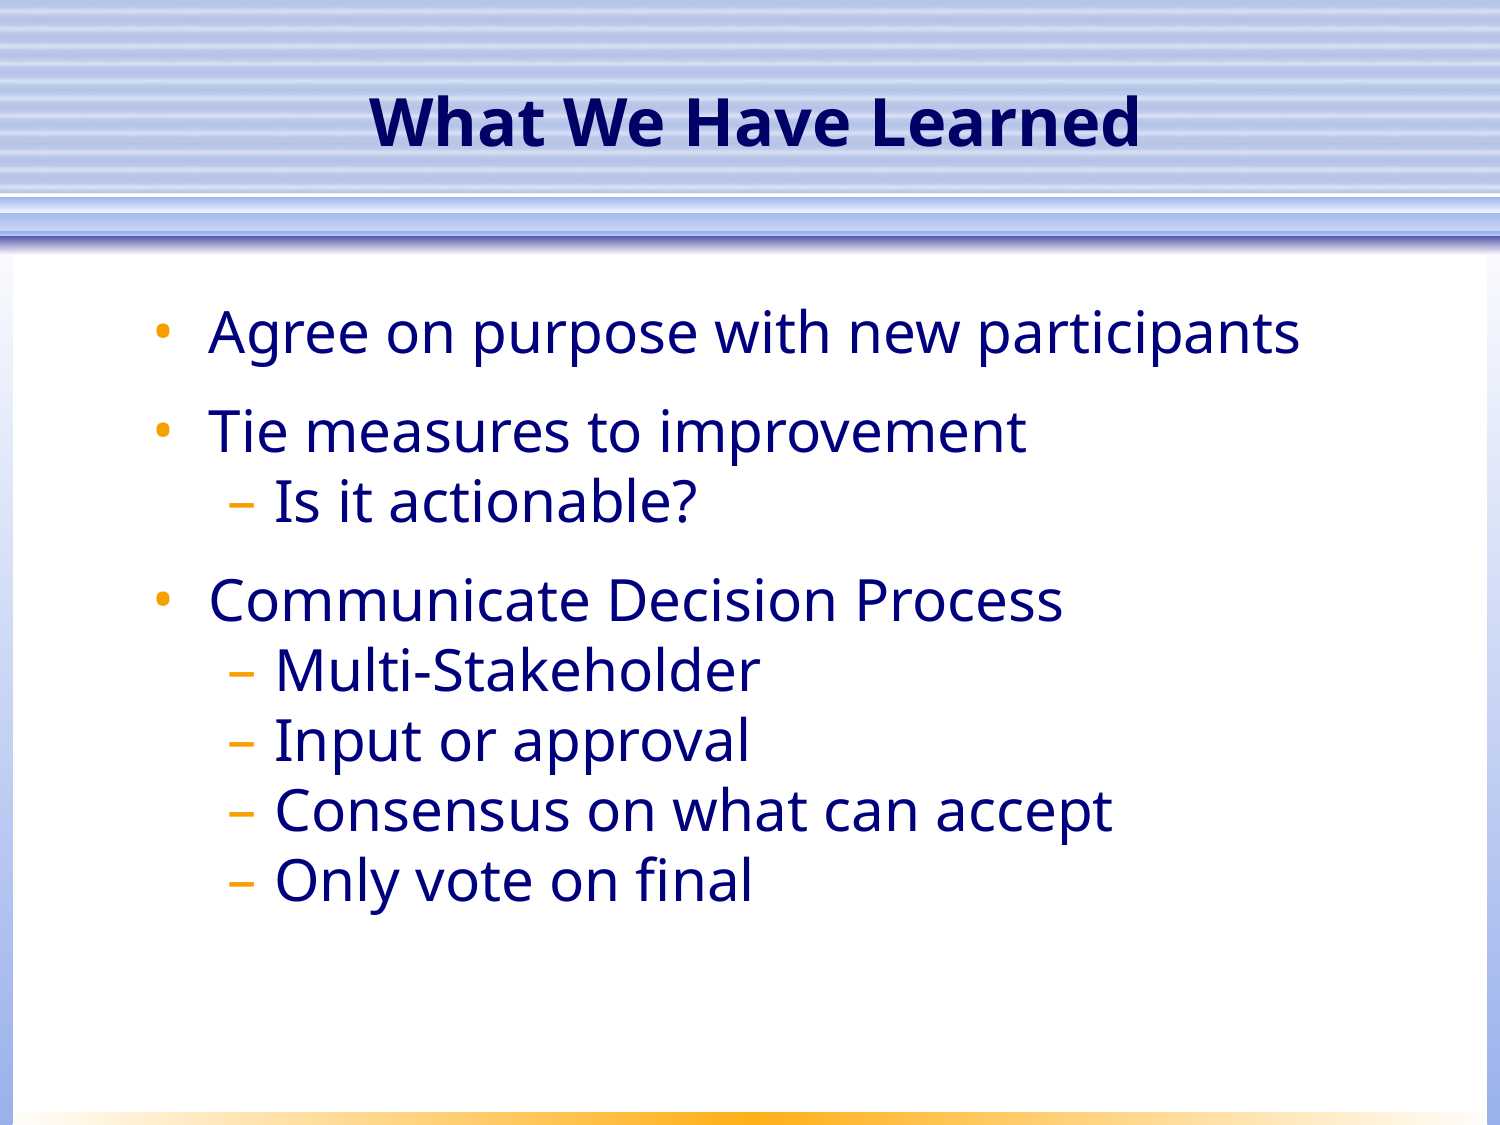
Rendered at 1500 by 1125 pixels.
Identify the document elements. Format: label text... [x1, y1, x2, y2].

title What We Have Learned [62, 49, 1451, 201]
list Agree on purpose with new participants Tie measures to improvement Is it actionable? Communicate Decision Process Multi-Stakeholder Input or approval Consensus on what can accept Only vote on final [137, 287, 1376, 1051]
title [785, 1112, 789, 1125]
picture [0, 0, 1500, 193]
